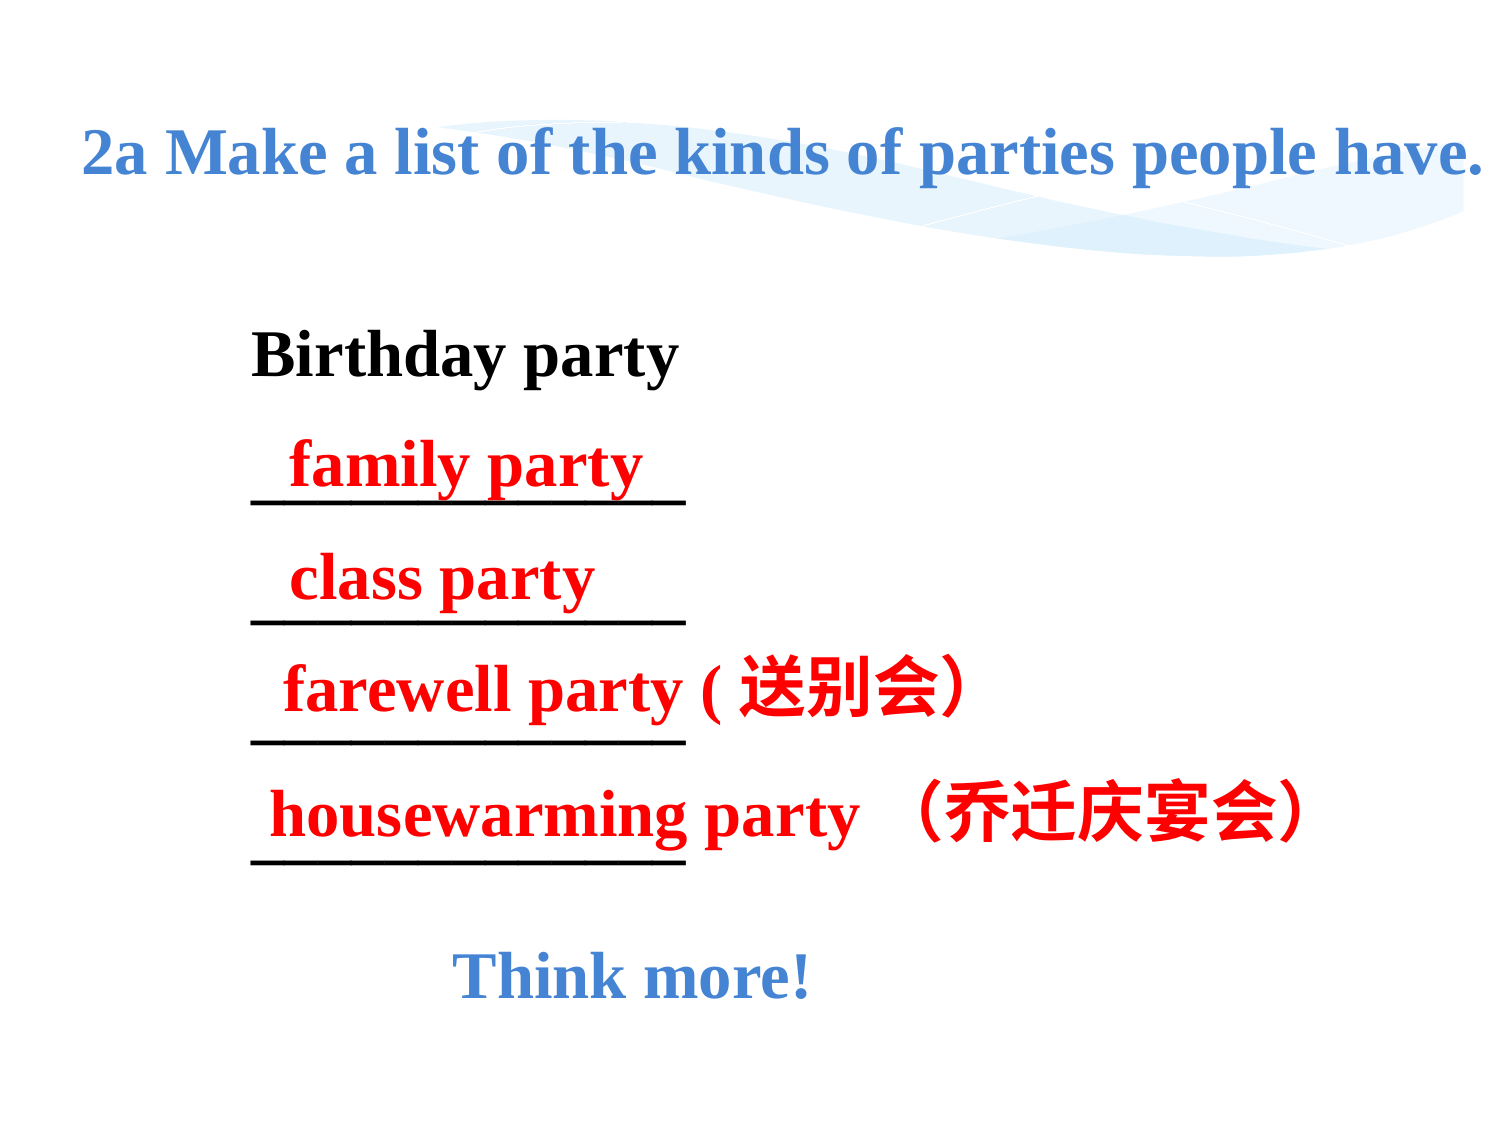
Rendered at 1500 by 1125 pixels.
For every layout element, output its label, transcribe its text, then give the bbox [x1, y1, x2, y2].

text_box farewell party (送别会） [268, 637, 1037, 733]
text_box 2a Make a list of the kinds of parties people have. [66, 100, 1500, 275]
text_box Birthday party _____________ _____________ _____________ _____________ [236, 262, 702, 877]
text_box class party [274, 525, 628, 620]
text_box Think more! [437, 924, 828, 1020]
text_box housewarming party（乔迁庆宴会） [254, 762, 1360, 858]
text_box family party [274, 412, 659, 508]
